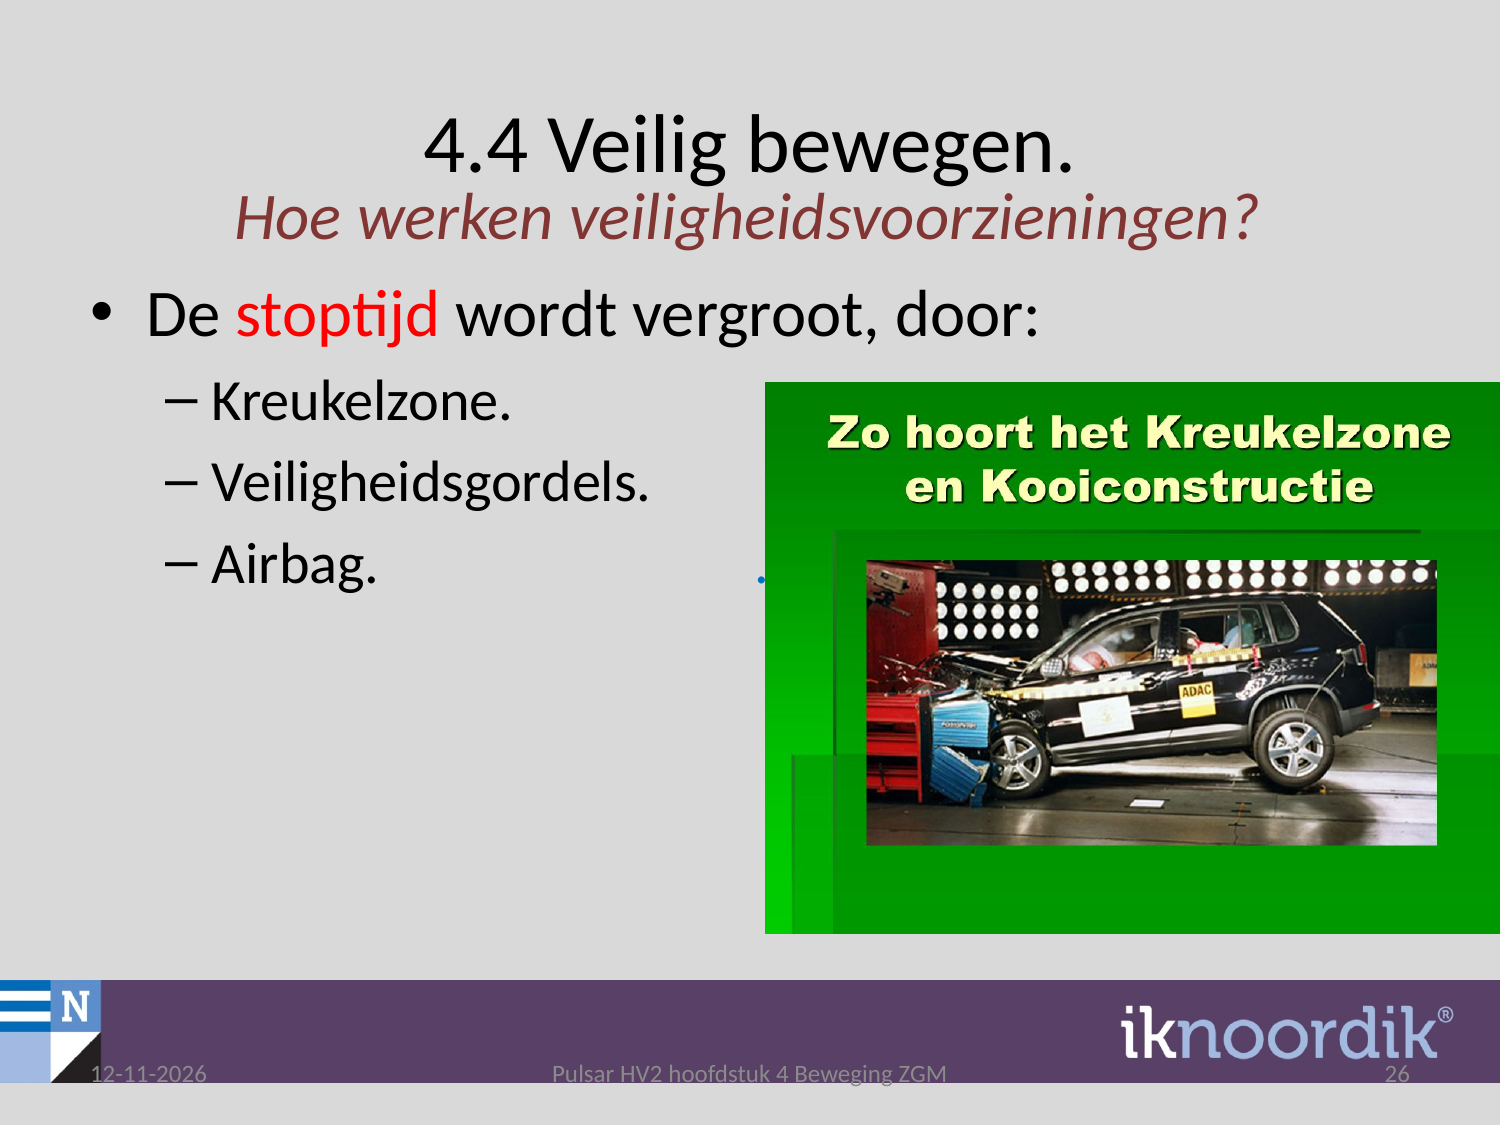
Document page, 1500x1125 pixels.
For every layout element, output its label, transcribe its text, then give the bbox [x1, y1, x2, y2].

picture [765, 382, 1500, 934]
title 4.4 Veilig bewegen. [74, 44, 1426, 233]
picture [0, 980, 1500, 1083]
slide_number 26 [1074, 1042, 1425, 1103]
text_box Hoe werken veiligheidsvoorzieningen? [219, 166, 1281, 261]
footer Pulsar HV2 hoofdstuk 4 Beweging ZGM [512, 1042, 988, 1103]
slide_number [75, 1042, 425, 1103]
list De stoptijd wordt vergroot, door: Kreukelzone. Veiligheidsgordels. Airbag. . [74, 262, 1426, 1006]
